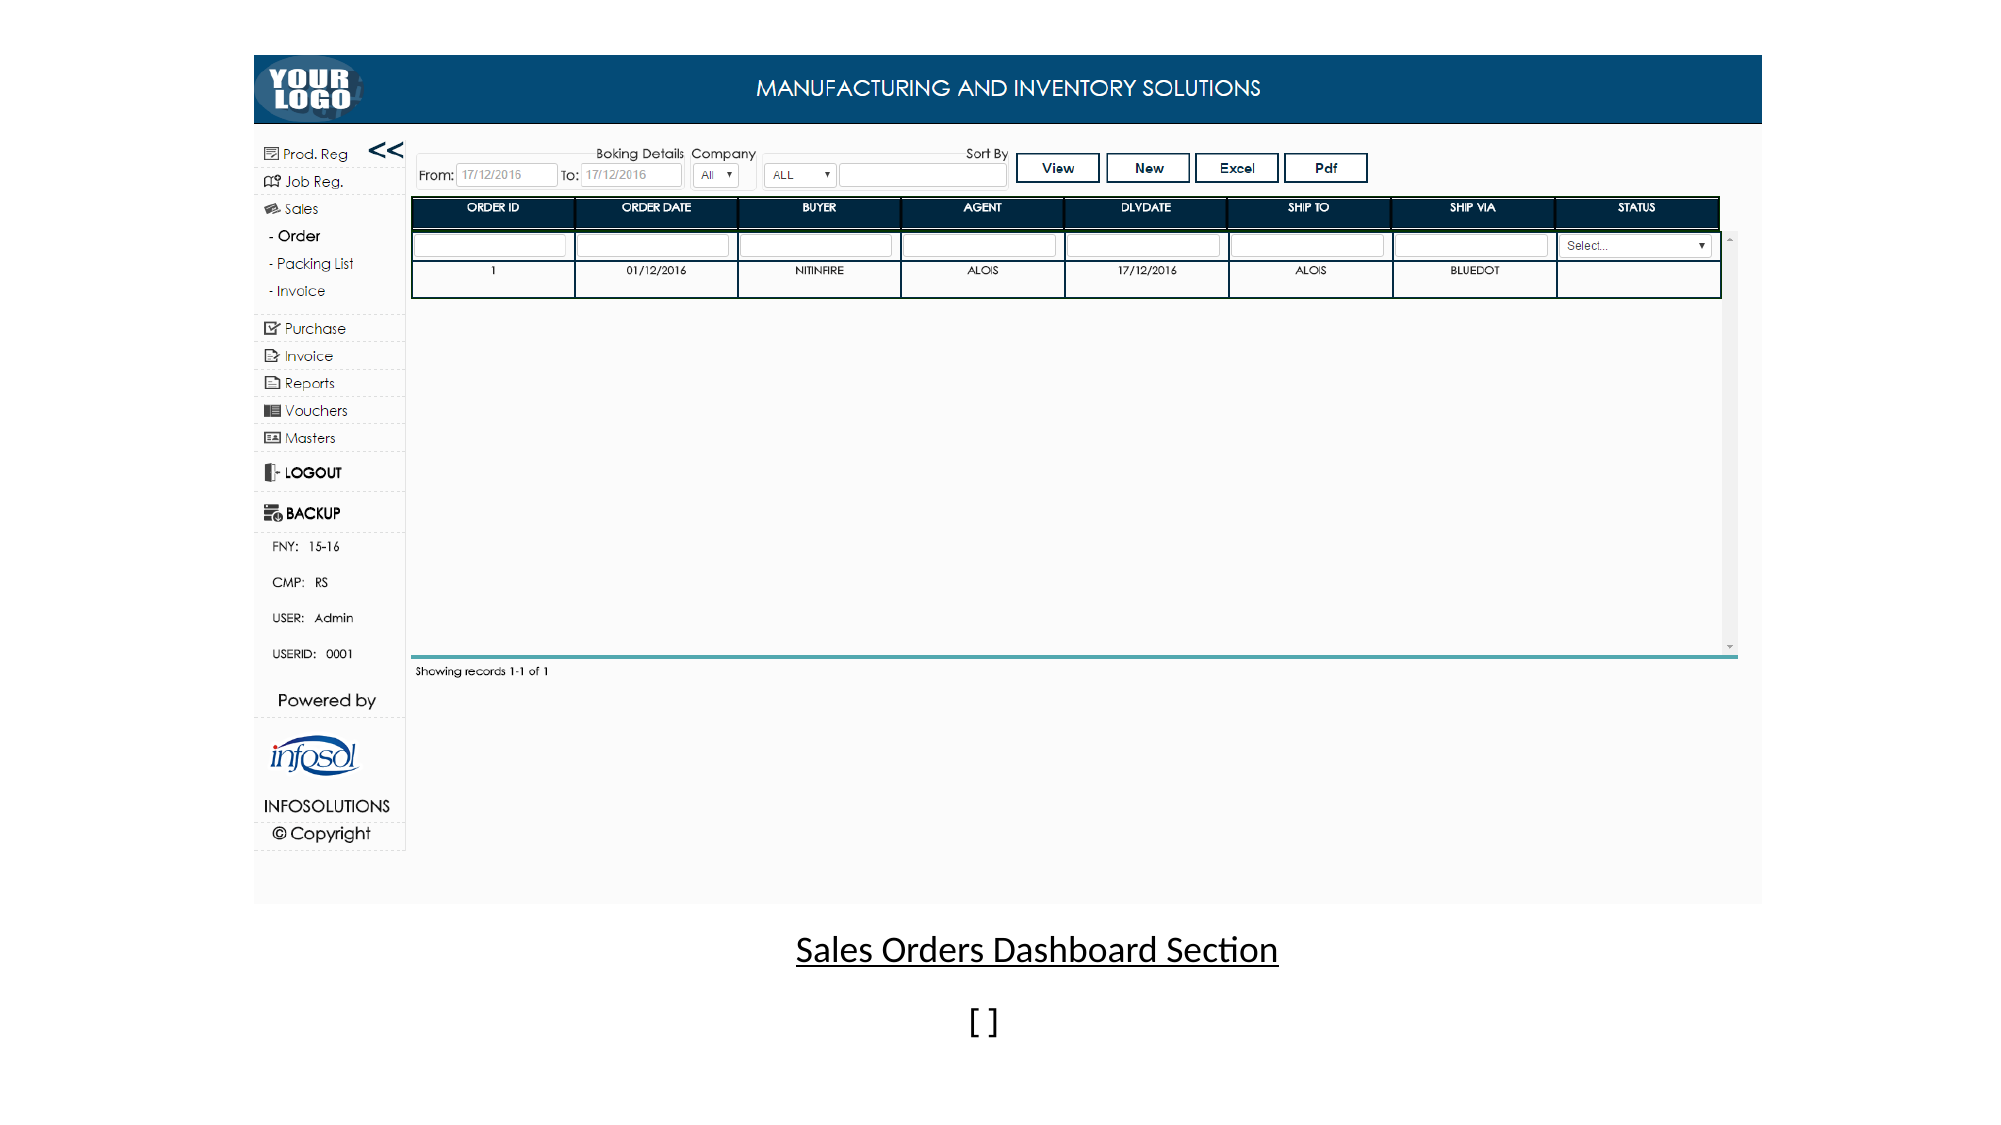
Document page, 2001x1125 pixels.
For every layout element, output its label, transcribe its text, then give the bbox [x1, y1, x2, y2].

text_box Sales Orders Dashboard Section [781, 917, 1294, 968]
picture [253, 55, 1762, 904]
text_box [ ] [346, 968, 1622, 1069]
